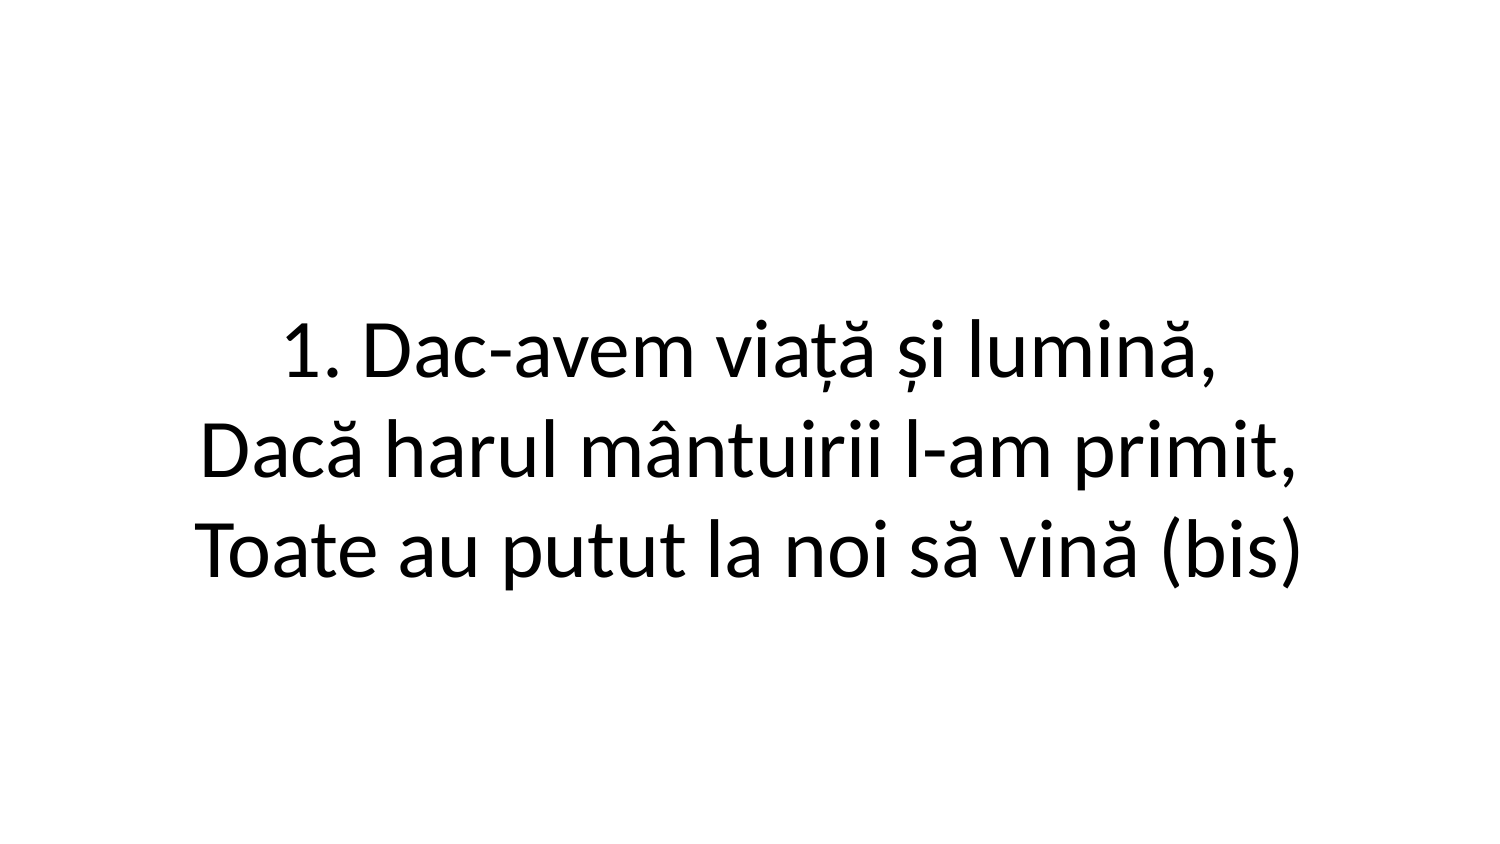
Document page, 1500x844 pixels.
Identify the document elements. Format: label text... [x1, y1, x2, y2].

text_box 1. Dac-avem viață și lumină, Dacă harul mântuirii l-am primit, Toate au putut la noi să vină (bis) [179, 242, 1321, 602]
